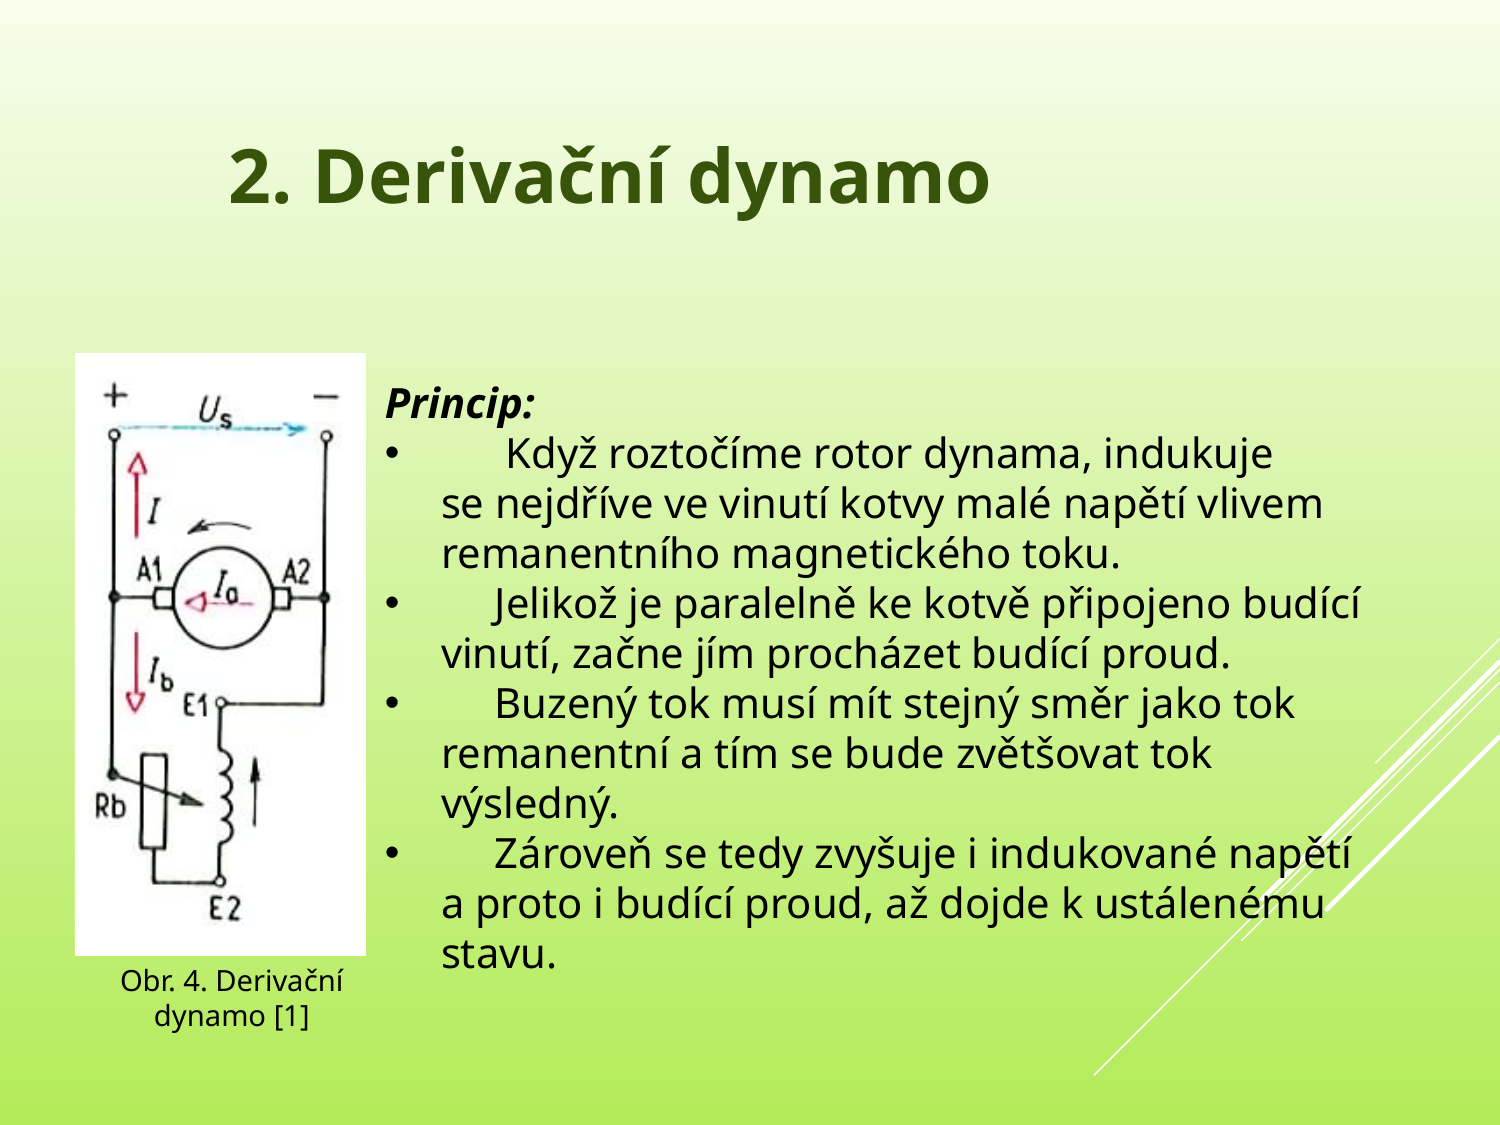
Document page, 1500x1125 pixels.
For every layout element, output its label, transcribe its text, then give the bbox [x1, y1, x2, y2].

text_box Princip: Když roztočíme rotor dynama‚ indukuje se nejdříve ve vinutí kotvy malé napětí vlivem remanentního magnetického toku. Jelikož je paralelně ke kotvě připojeno budící vinutí, začne jím procházet budící proud. Buzený tok musí mít stejný směr jako tok remanentní a tím se bude zvětšovat tok výsledný. Zároveň se tedy zvyšuje i indukované napětí a proto i budící proud, až dojde k ustálenému stavu. [370, 369, 1401, 1080]
picture [74, 353, 367, 956]
text_box Obr. 4. Derivační dynamo [1] [61, 954, 402, 1040]
text_box 2. Derivační dynamo [65, 121, 1157, 227]
